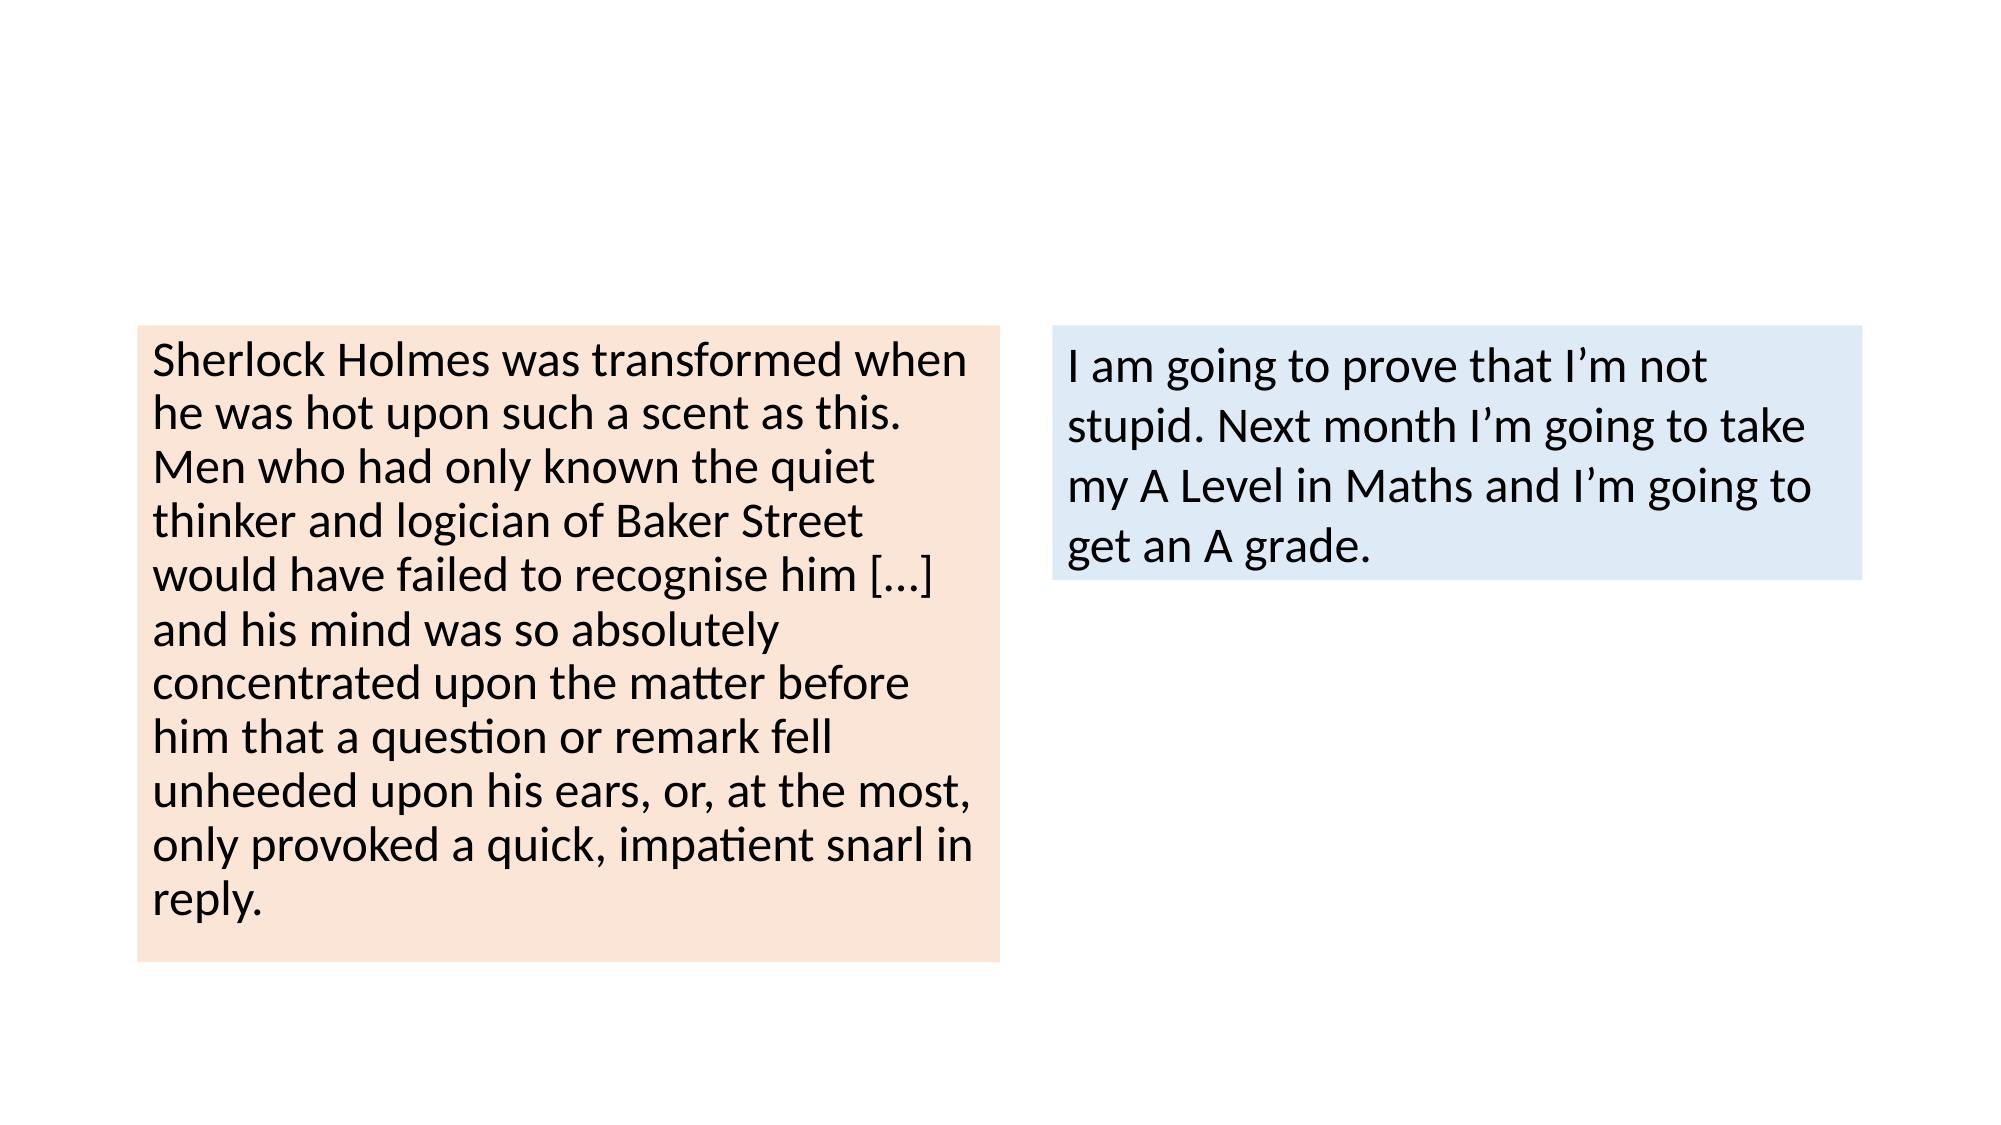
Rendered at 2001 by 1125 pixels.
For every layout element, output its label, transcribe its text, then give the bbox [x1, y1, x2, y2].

text_box I am going to prove that I’m not stupid. Next month I’m going to take my A Level in Maths and I’m going to get an A grade. [1052, 325, 1863, 581]
list Sherlock Holmes was transformed when he was hot upon such a scent as this. Men who had only known the quiet thinker and logician of Baker Street would have failed to recognise him […] and his mind was so absolutely concentrated upon the matter before him that a question or remark fell unheeded upon his ears, or, at the most, only provoked a quick, impatient snarl in reply. [137, 325, 1000, 963]
